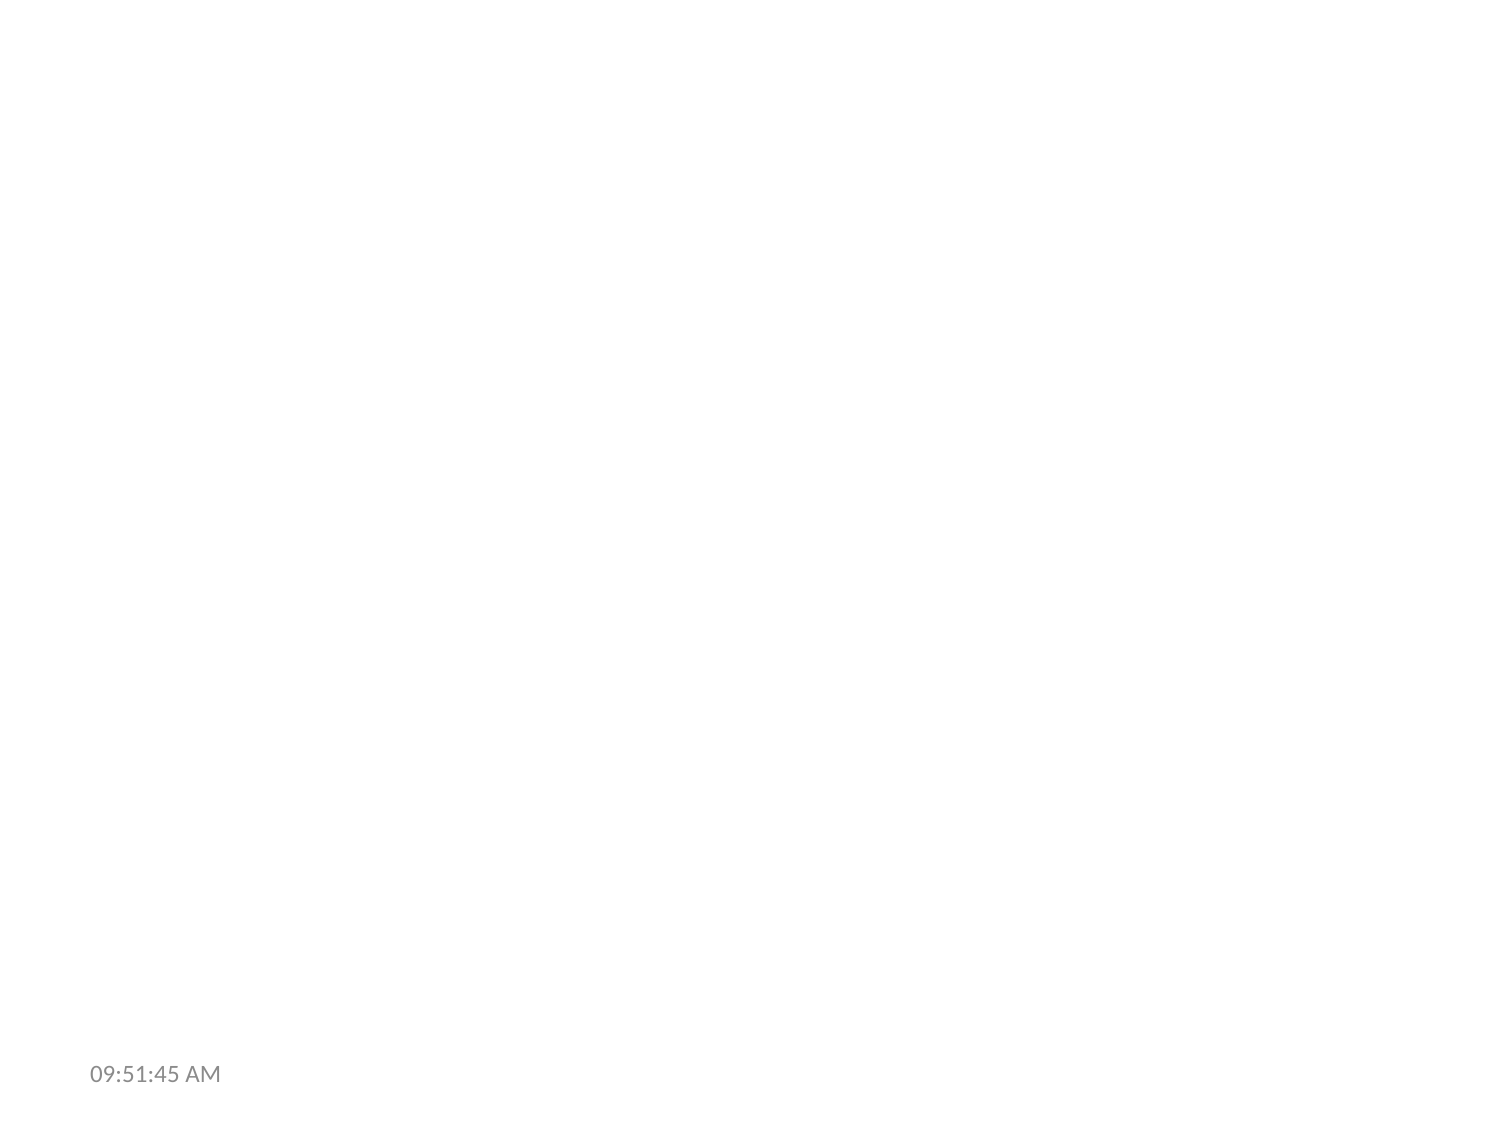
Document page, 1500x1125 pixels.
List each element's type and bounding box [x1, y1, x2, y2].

slide_number [75, 1042, 425, 1103]
